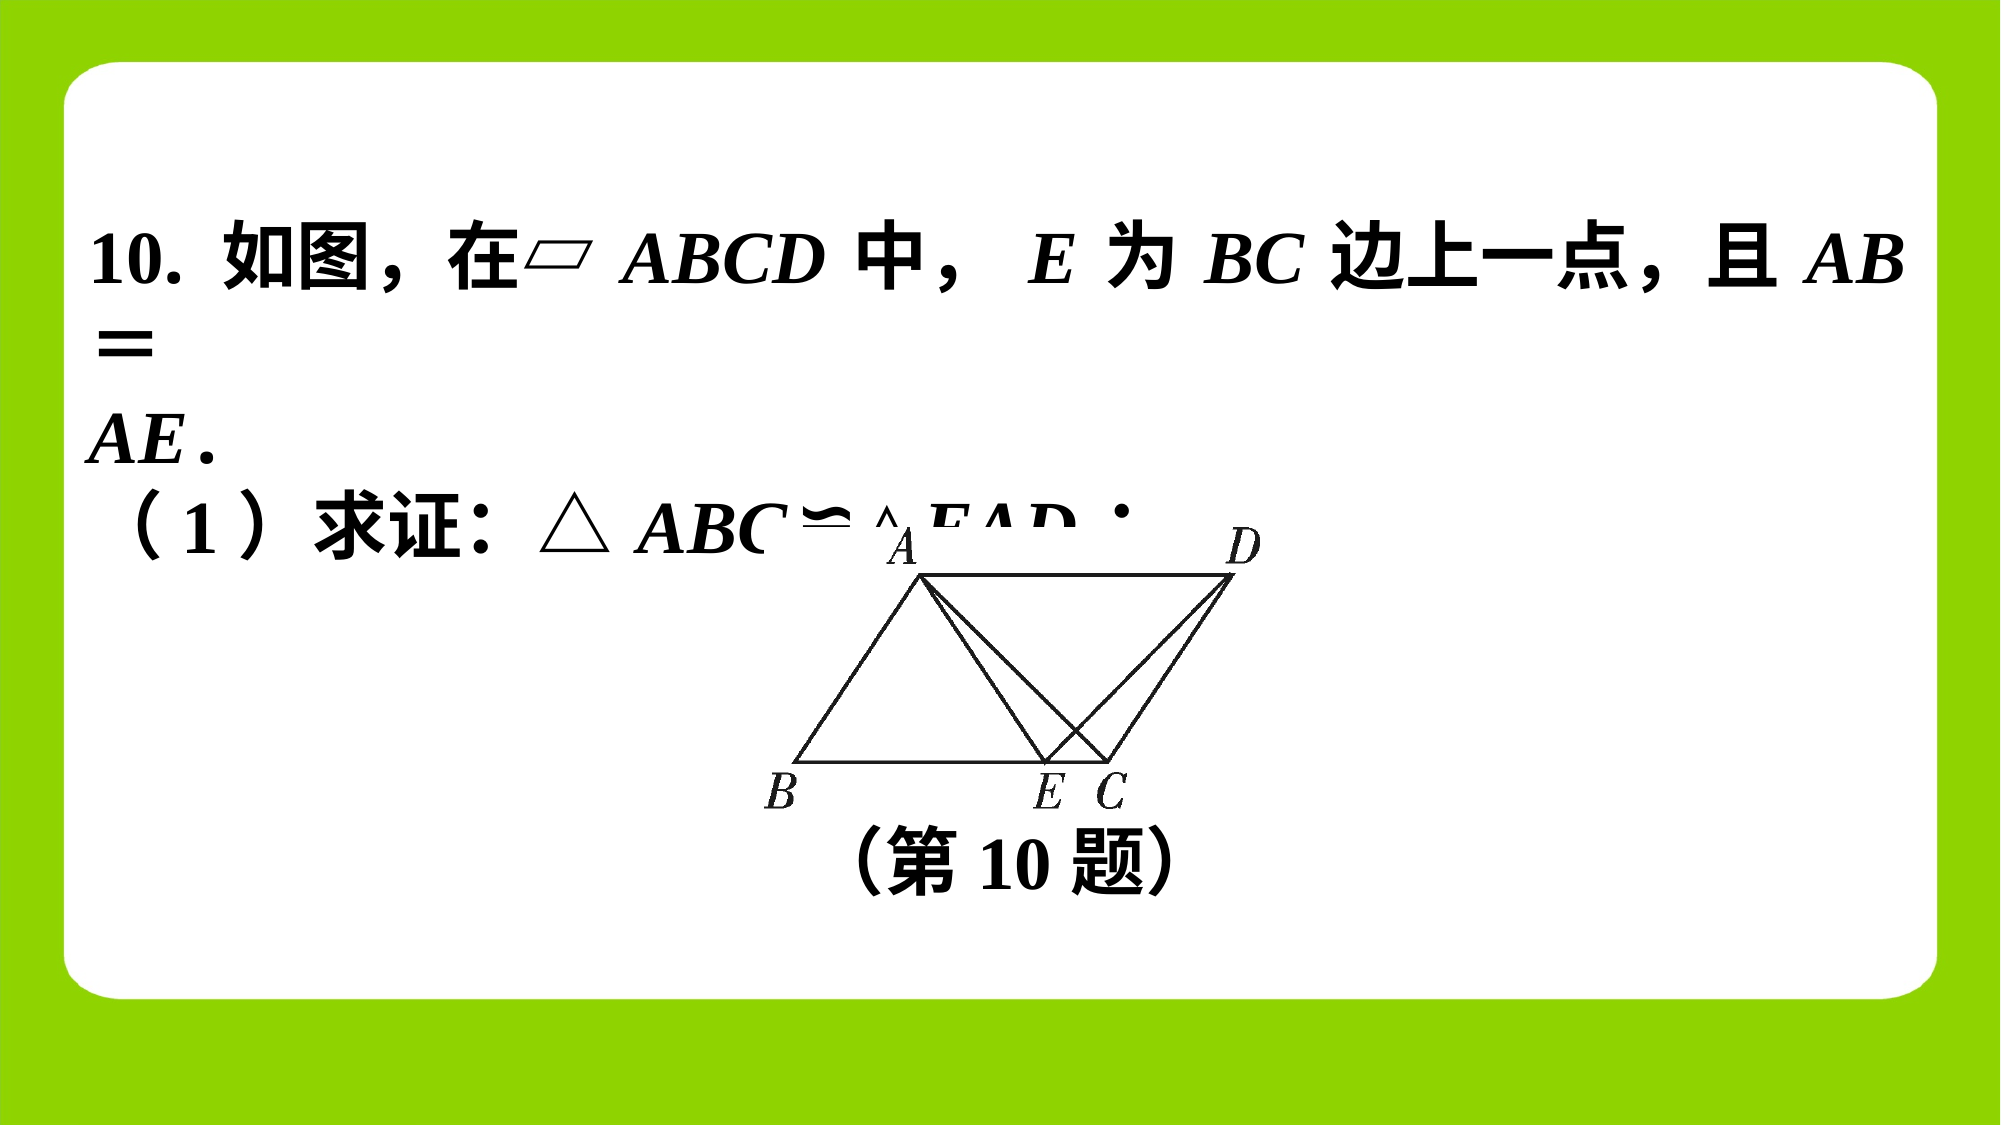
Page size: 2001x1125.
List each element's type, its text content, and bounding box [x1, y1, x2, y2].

text_box 10. 如图，在▱ABCD中，E为BC边上一点，且AB＝ AE. （1）求证：△ABC≌△EAD； [88, 208, 1974, 481]
picture [0, 0, 2001, 1125]
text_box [764, 527, 1260, 906]
